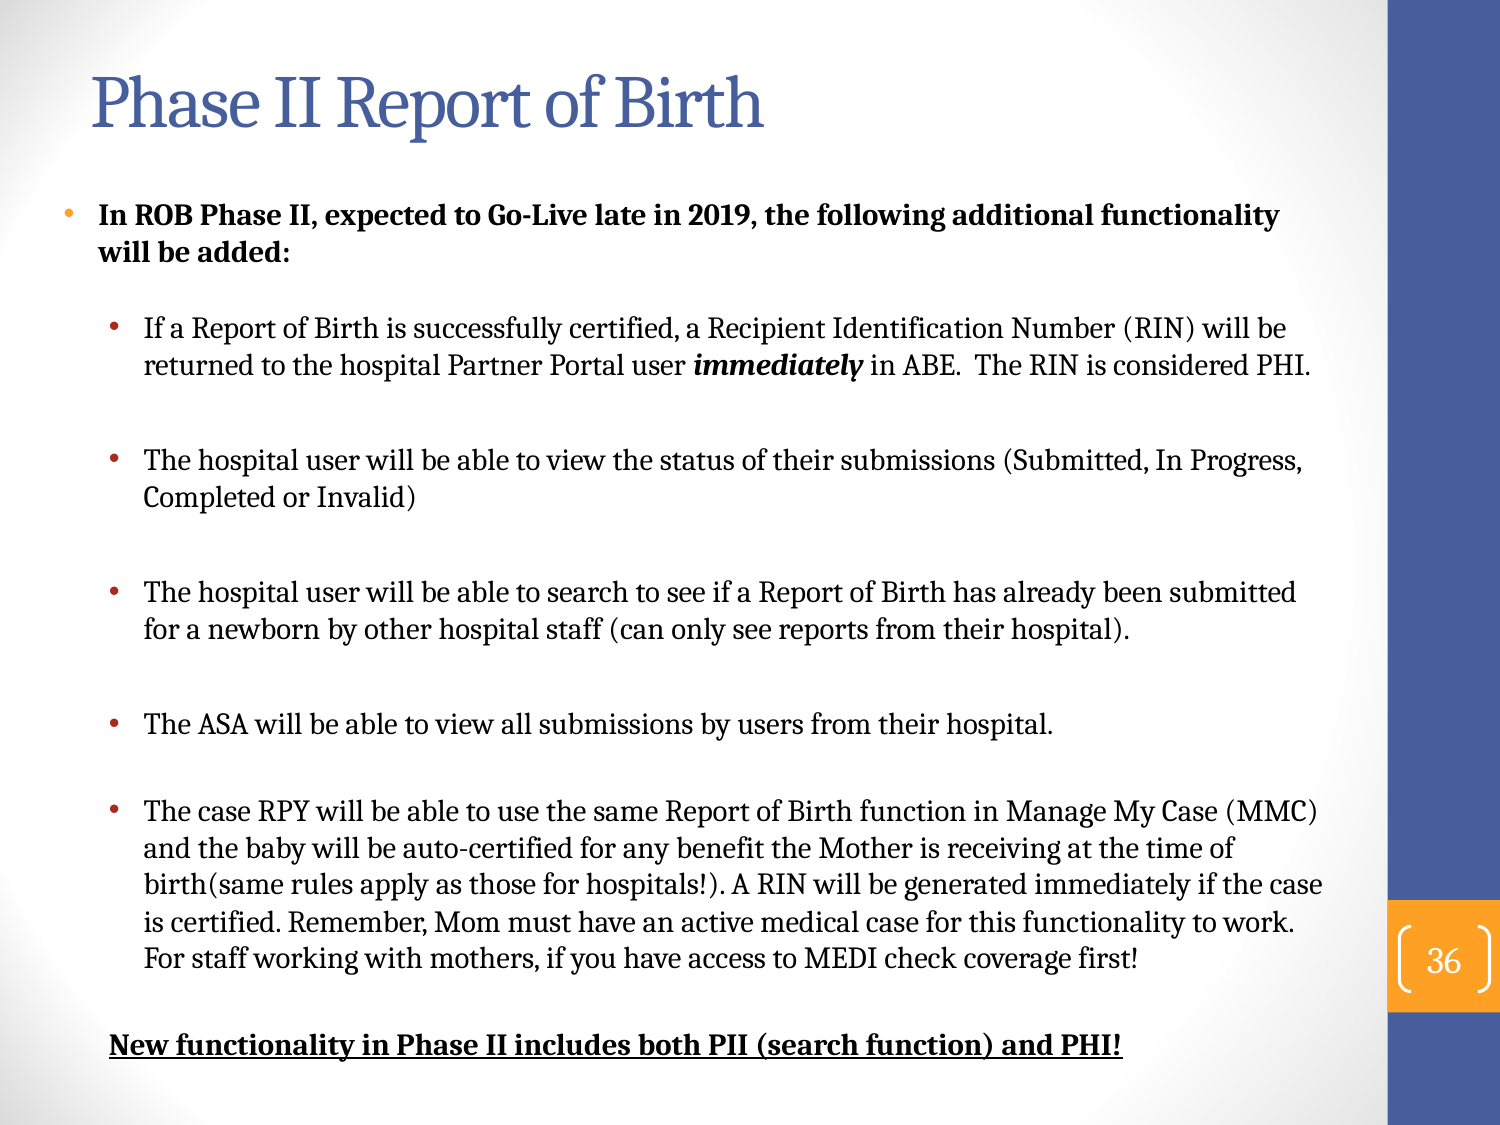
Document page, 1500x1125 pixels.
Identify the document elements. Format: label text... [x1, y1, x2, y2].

title Phase II Report of Birth [75, 45, 1325, 150]
slide_number 36 [1397, 924, 1492, 994]
picture [0, 0, 1387, 1125]
list In ROB Phase II, expected to Go-Live late in 2019, the following additional functionality will be added: If a Report of Birth is successfully certified, a Recipient Identification Number (RIN) will be returned to the hospital Partner Portal user immediately in ABE. The RIN is considered PHI. The hospital user will be able to view the status of their submissions (Submitted, In Progress, Completed or Invalid) The hospital user will be able to search to see if a Report of Birth has already been submitted for a newborn by other hospital staff (can only see reports from their hospital). The ASA will be able to view all submissions by users from their hospital. The case RPY will be able to use the same Report of Birth function in Manage My Case (MMC) and the baby will be auto-certified for any benefit the Mother is receiving at the time of birth(same rules apply as those for hospitals!). A RIN will be generated immediately if the case is certified. Remember, Mom must have an active medical case for this functionality to work. For staff working with mothers, if you have access to MEDI check coverage first! New functionality in Phase II includes both PII (search function) and PHI! [31, 187, 1350, 1100]
